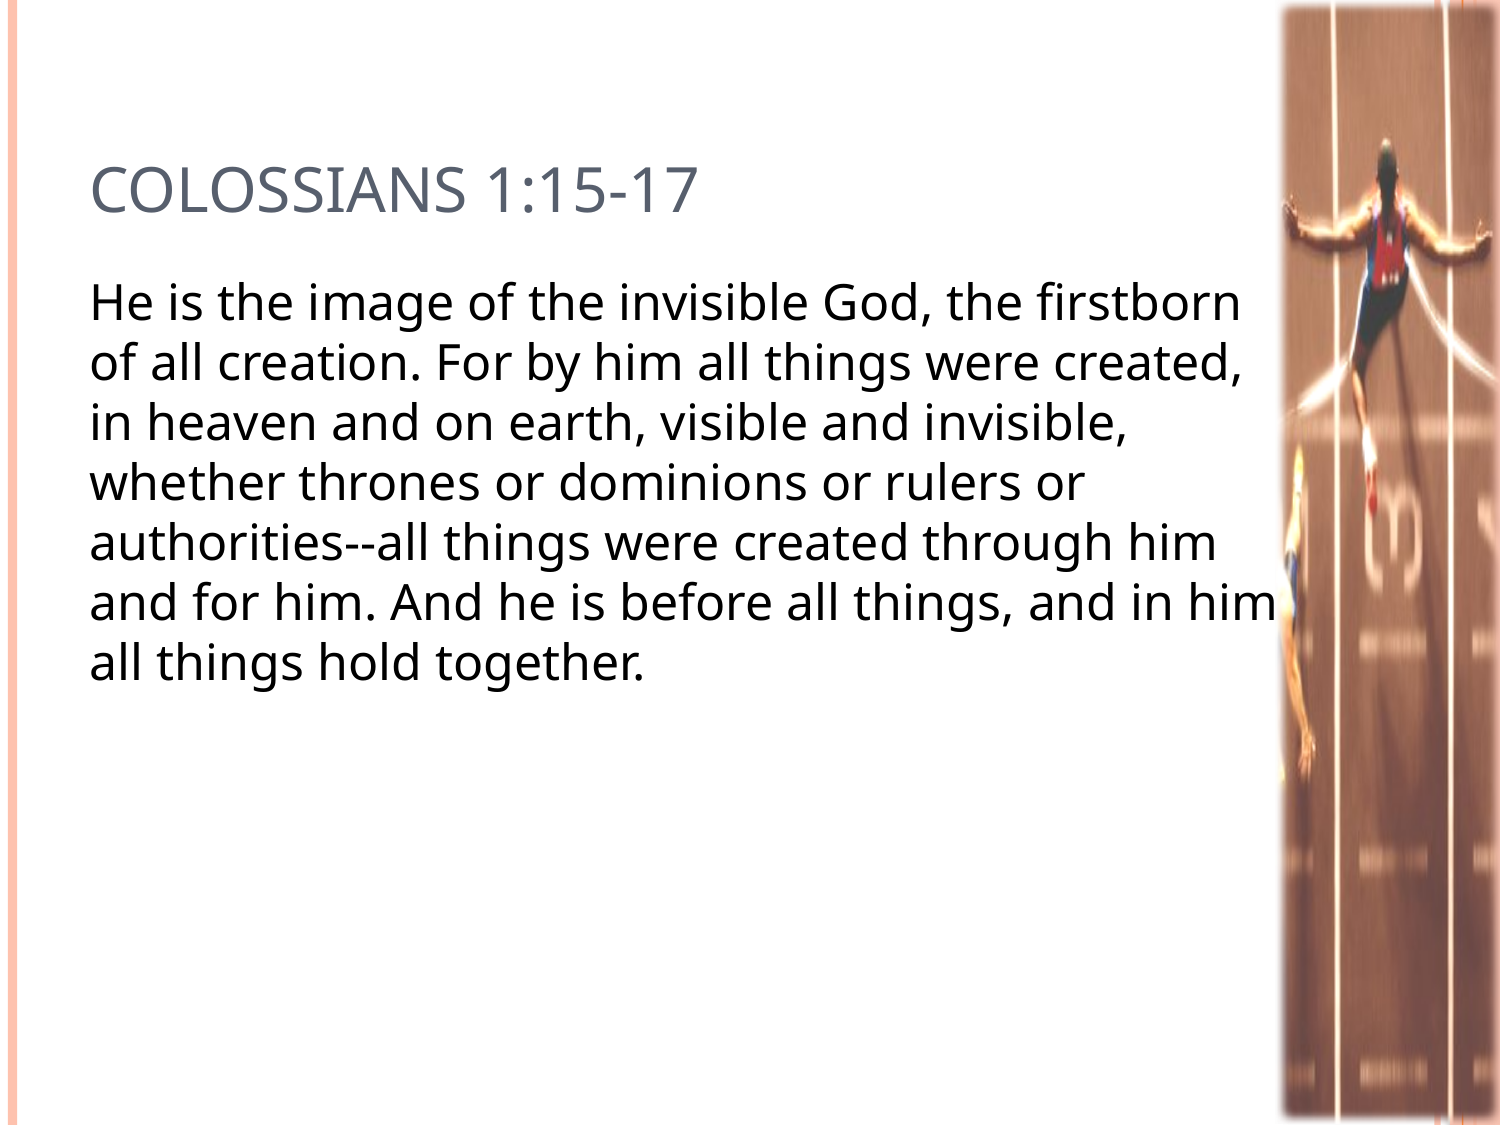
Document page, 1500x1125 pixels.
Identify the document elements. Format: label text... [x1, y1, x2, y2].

list He is the image of the invisible God, the firstborn of all creation. For by him all things were created, in heaven and on earth, visible and invisible, whether thrones or dominions or rulers or authorities--all things were created through him and for him. And he is before all things, and in him all things hold together. [75, 262, 1300, 1062]
title COLOSSIANS 1:15-17 [75, 45, 1300, 233]
